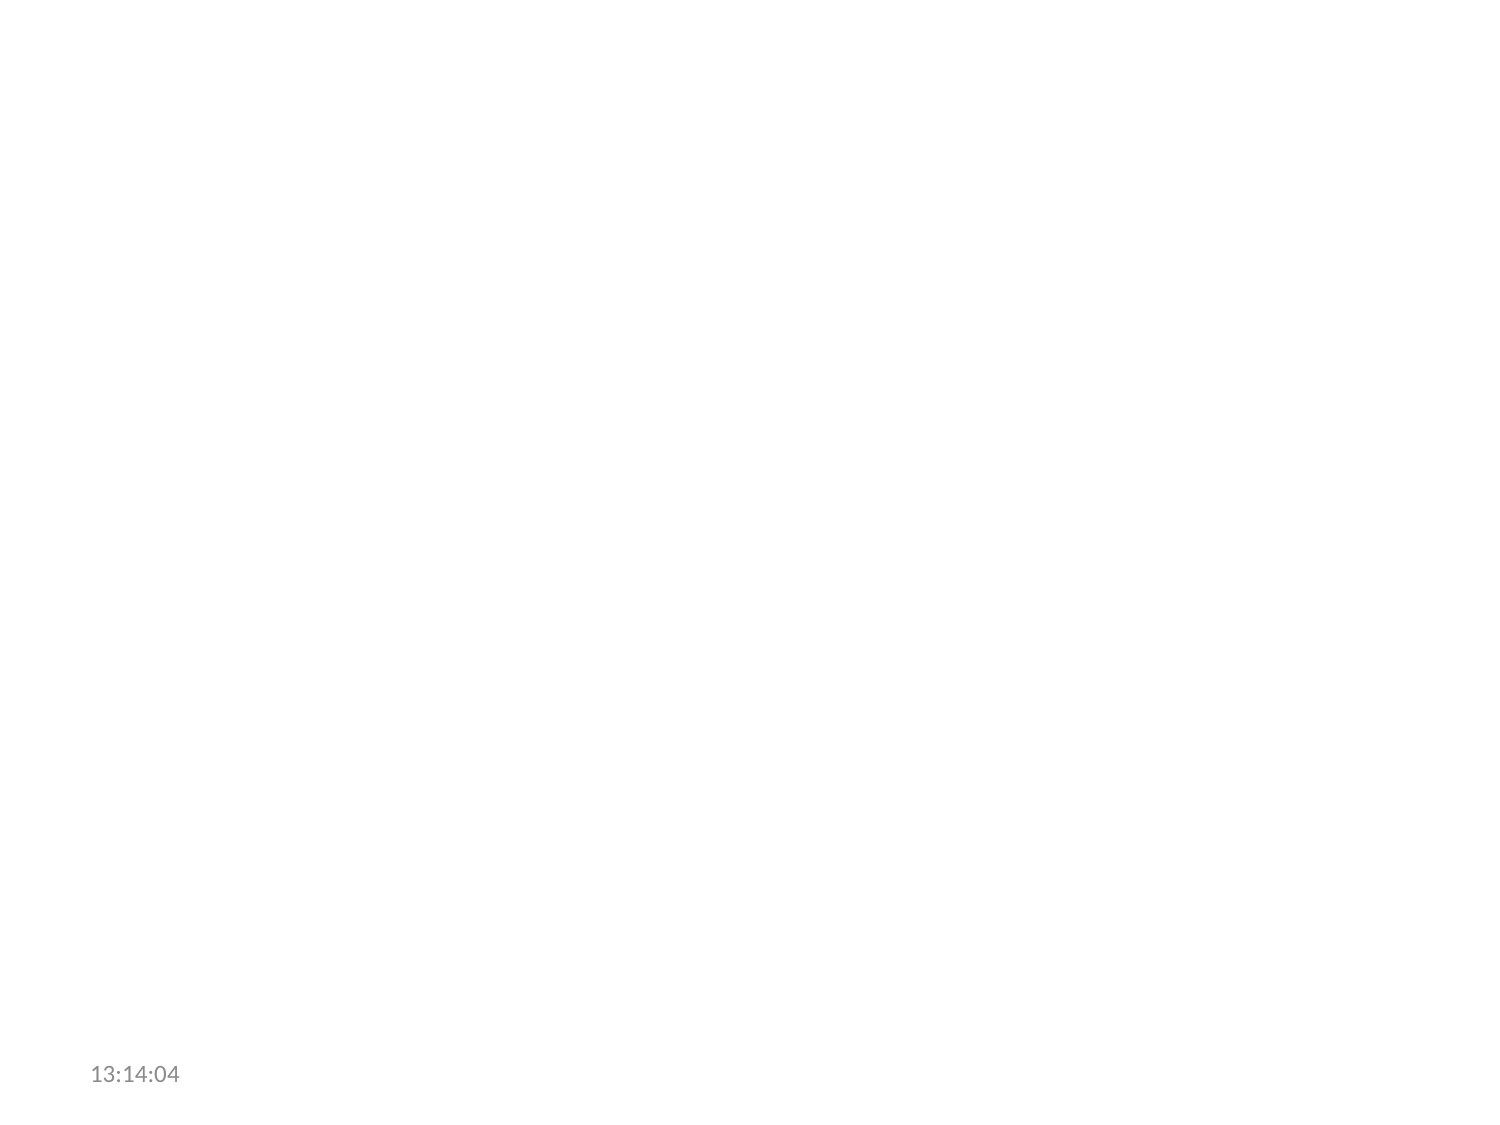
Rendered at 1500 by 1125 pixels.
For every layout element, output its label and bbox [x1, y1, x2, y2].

slide_number [75, 1042, 425, 1103]
